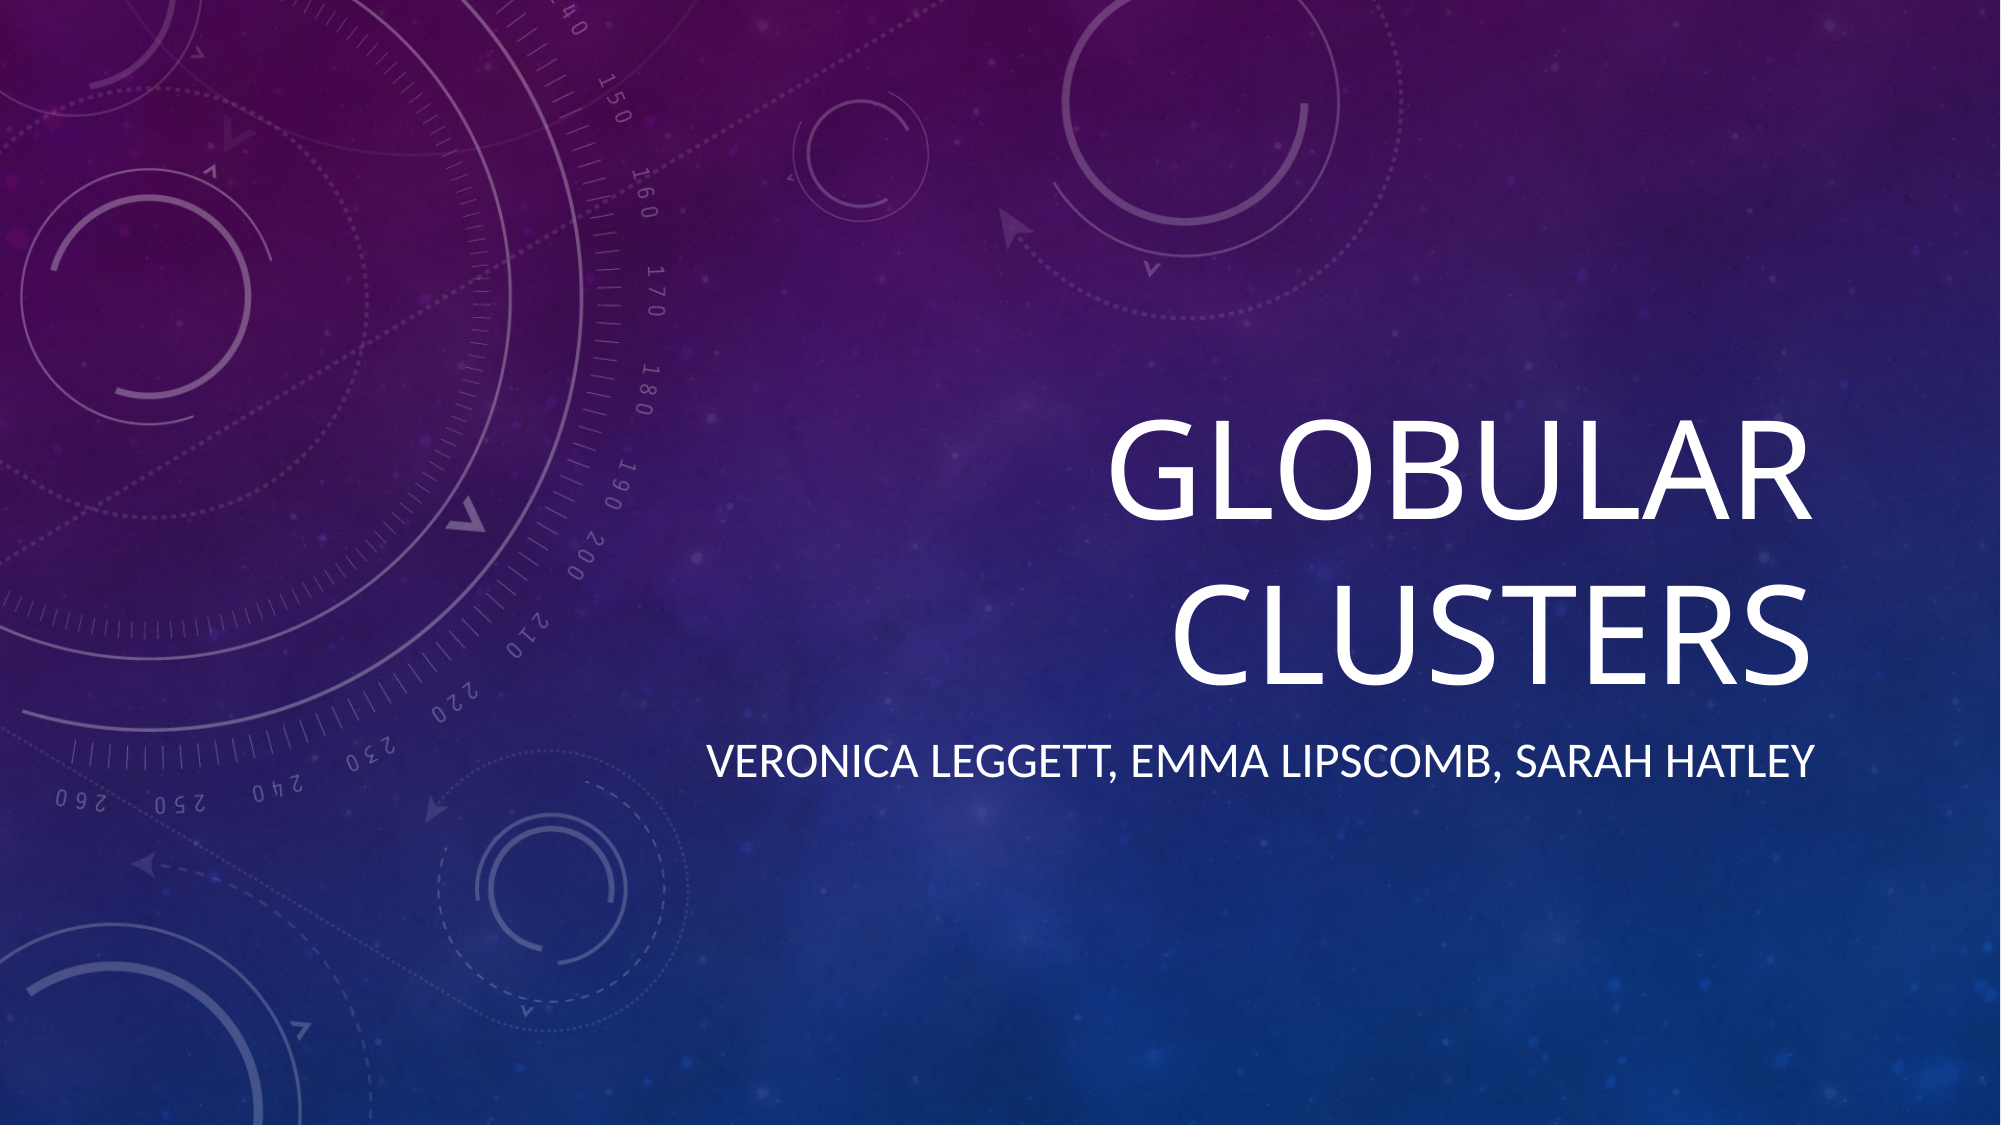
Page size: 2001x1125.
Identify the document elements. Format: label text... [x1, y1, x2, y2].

title Globular Clusters [535, 322, 1831, 720]
subtitle Veronica Leggett, Emma Lipscomb, Sarah Hatley [650, 719, 1831, 950]
picture [0, 0, 2001, 1125]
